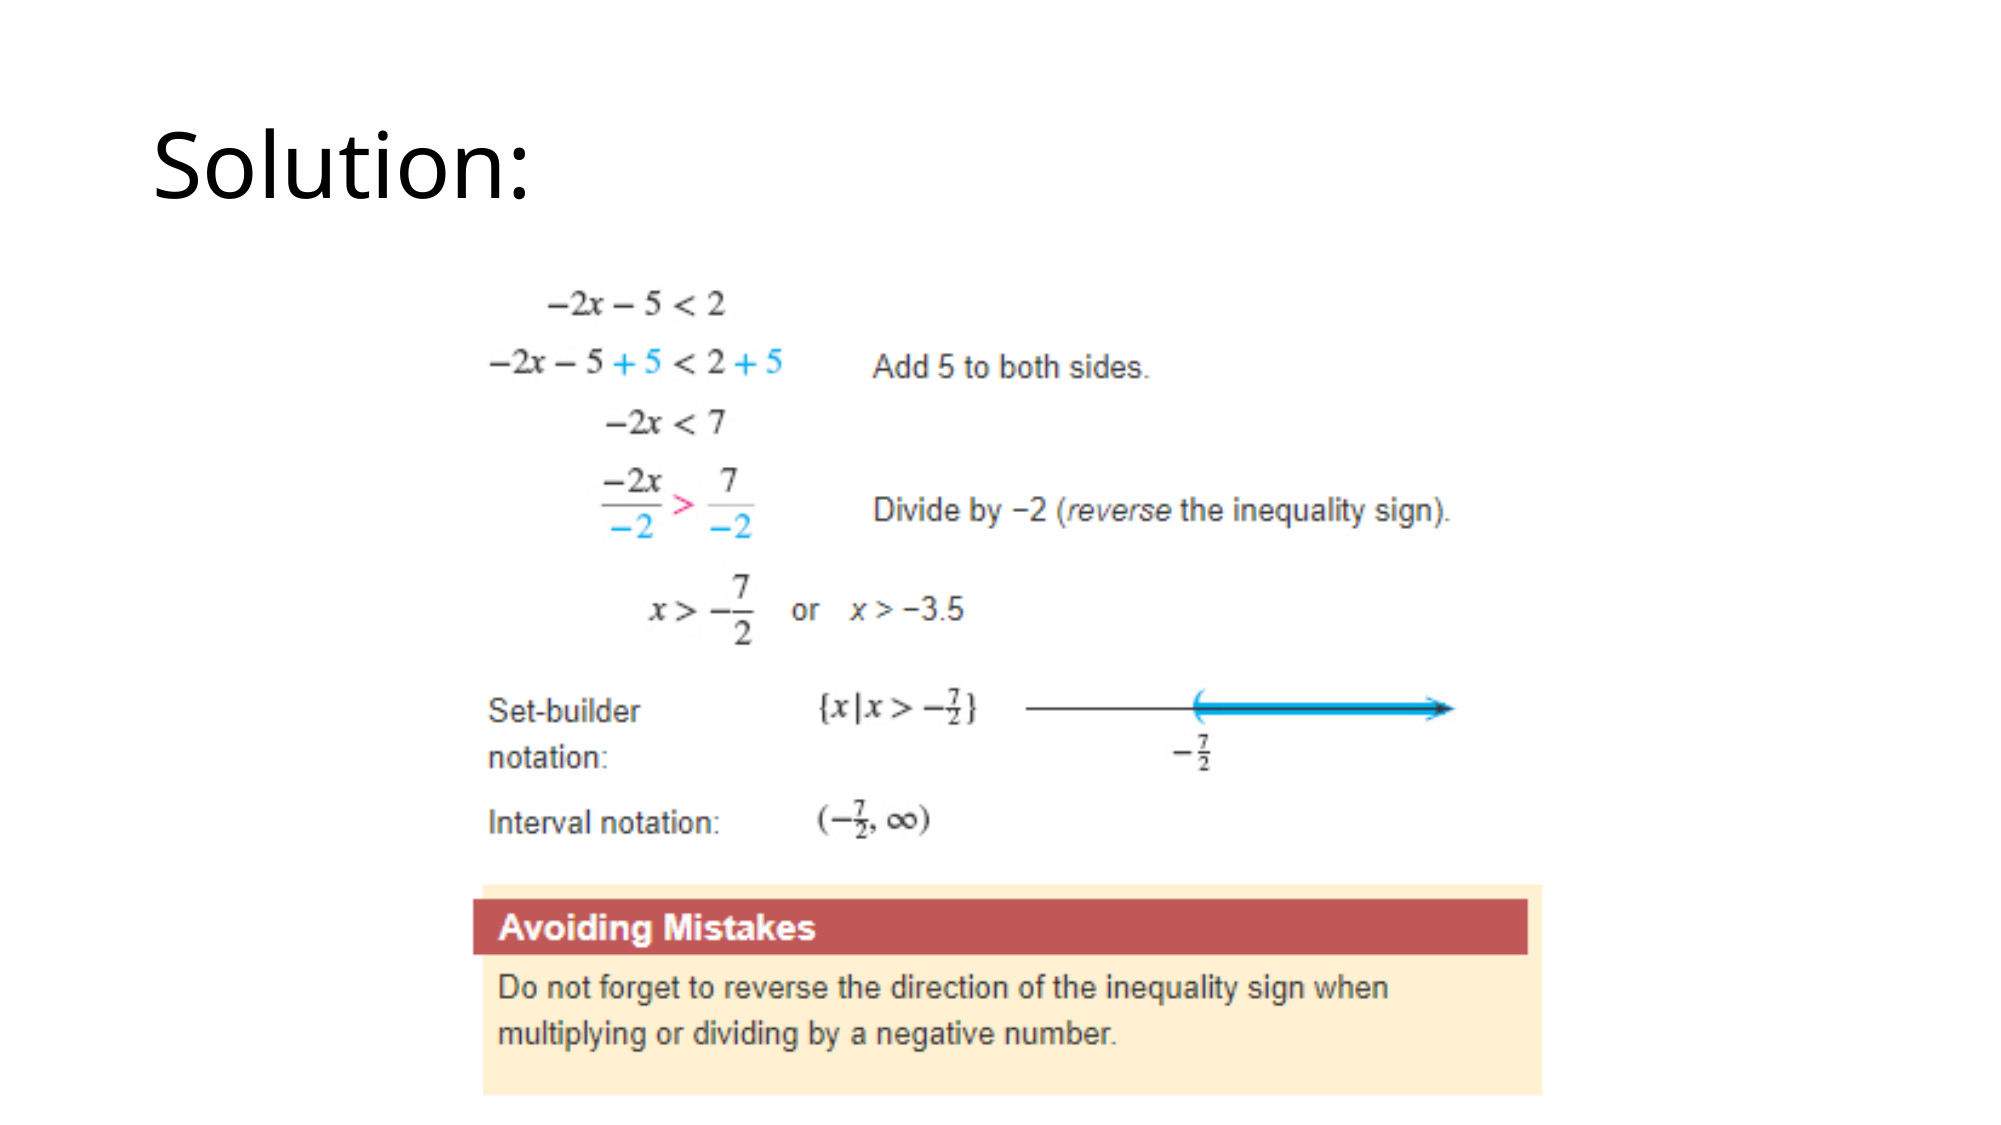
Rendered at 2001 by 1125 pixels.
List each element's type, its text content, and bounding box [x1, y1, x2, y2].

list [440, 277, 1560, 1125]
title Solution: [137, 59, 1863, 278]
